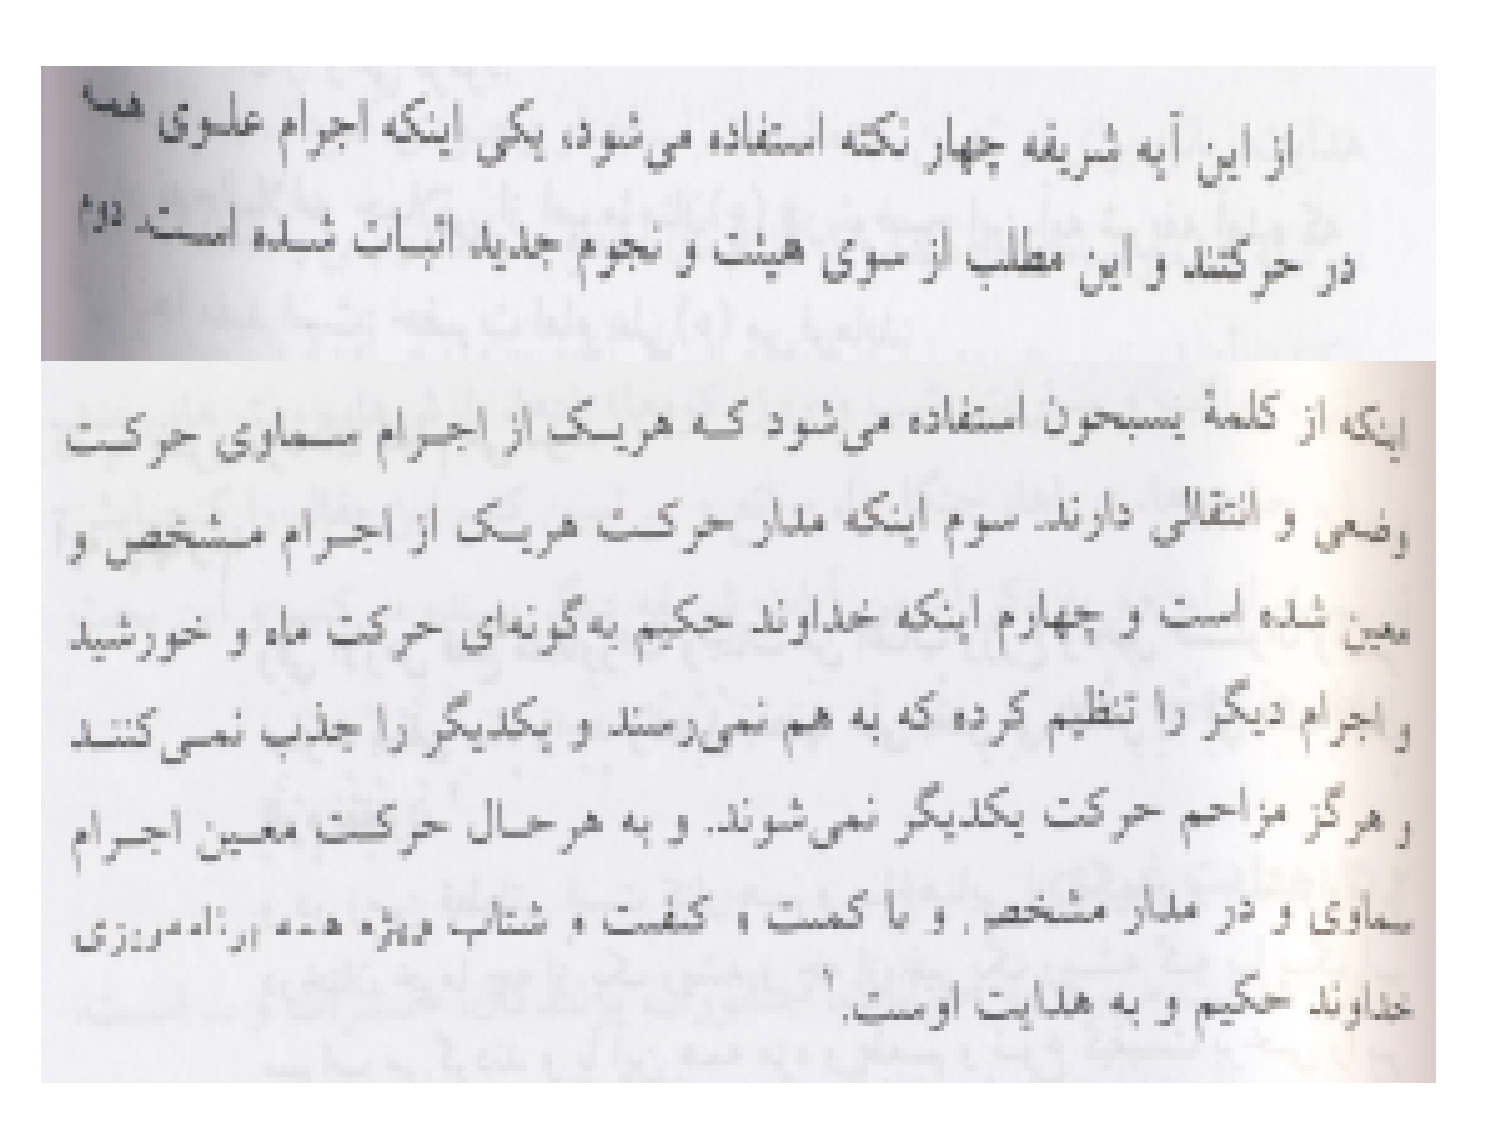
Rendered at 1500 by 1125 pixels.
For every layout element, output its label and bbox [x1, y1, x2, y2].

picture [41, 66, 1436, 1083]
